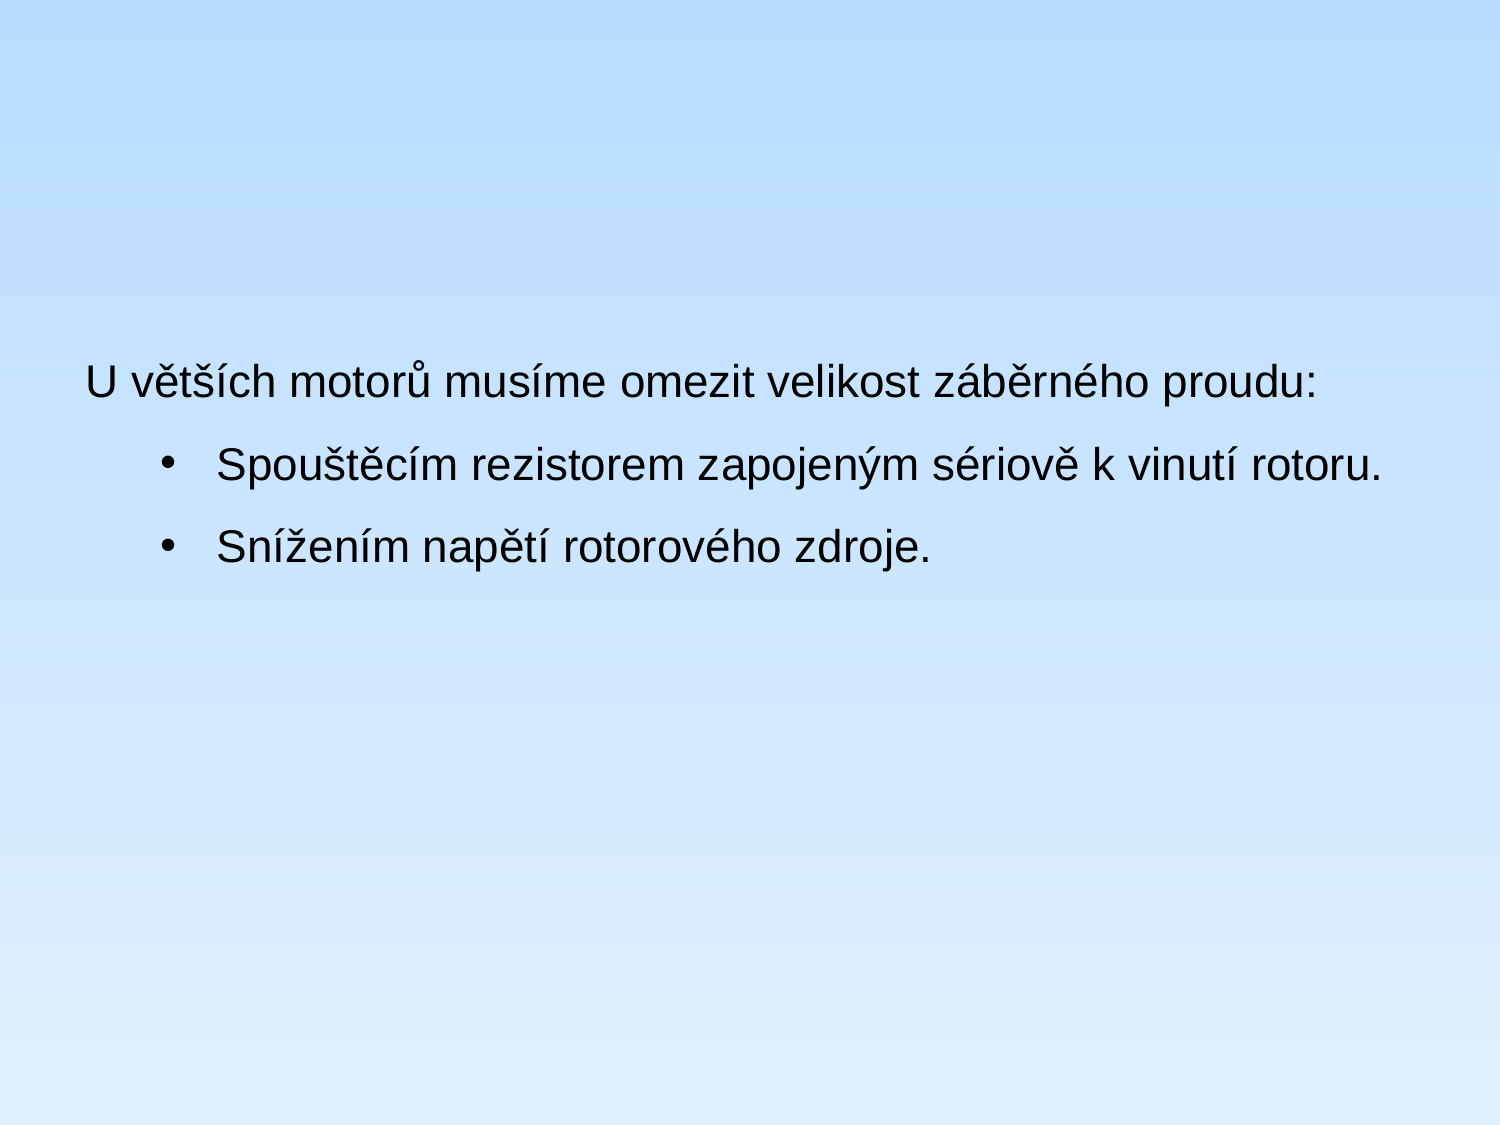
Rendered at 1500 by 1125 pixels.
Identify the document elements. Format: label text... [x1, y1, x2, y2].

text_box U větších motorů musíme omezit velikost záběrného proudu: Spouštěcím rezistorem zapojeným sériově k vinutí rotoru. Snížením napětí rotorového zdroje. [70, 267, 1418, 662]
